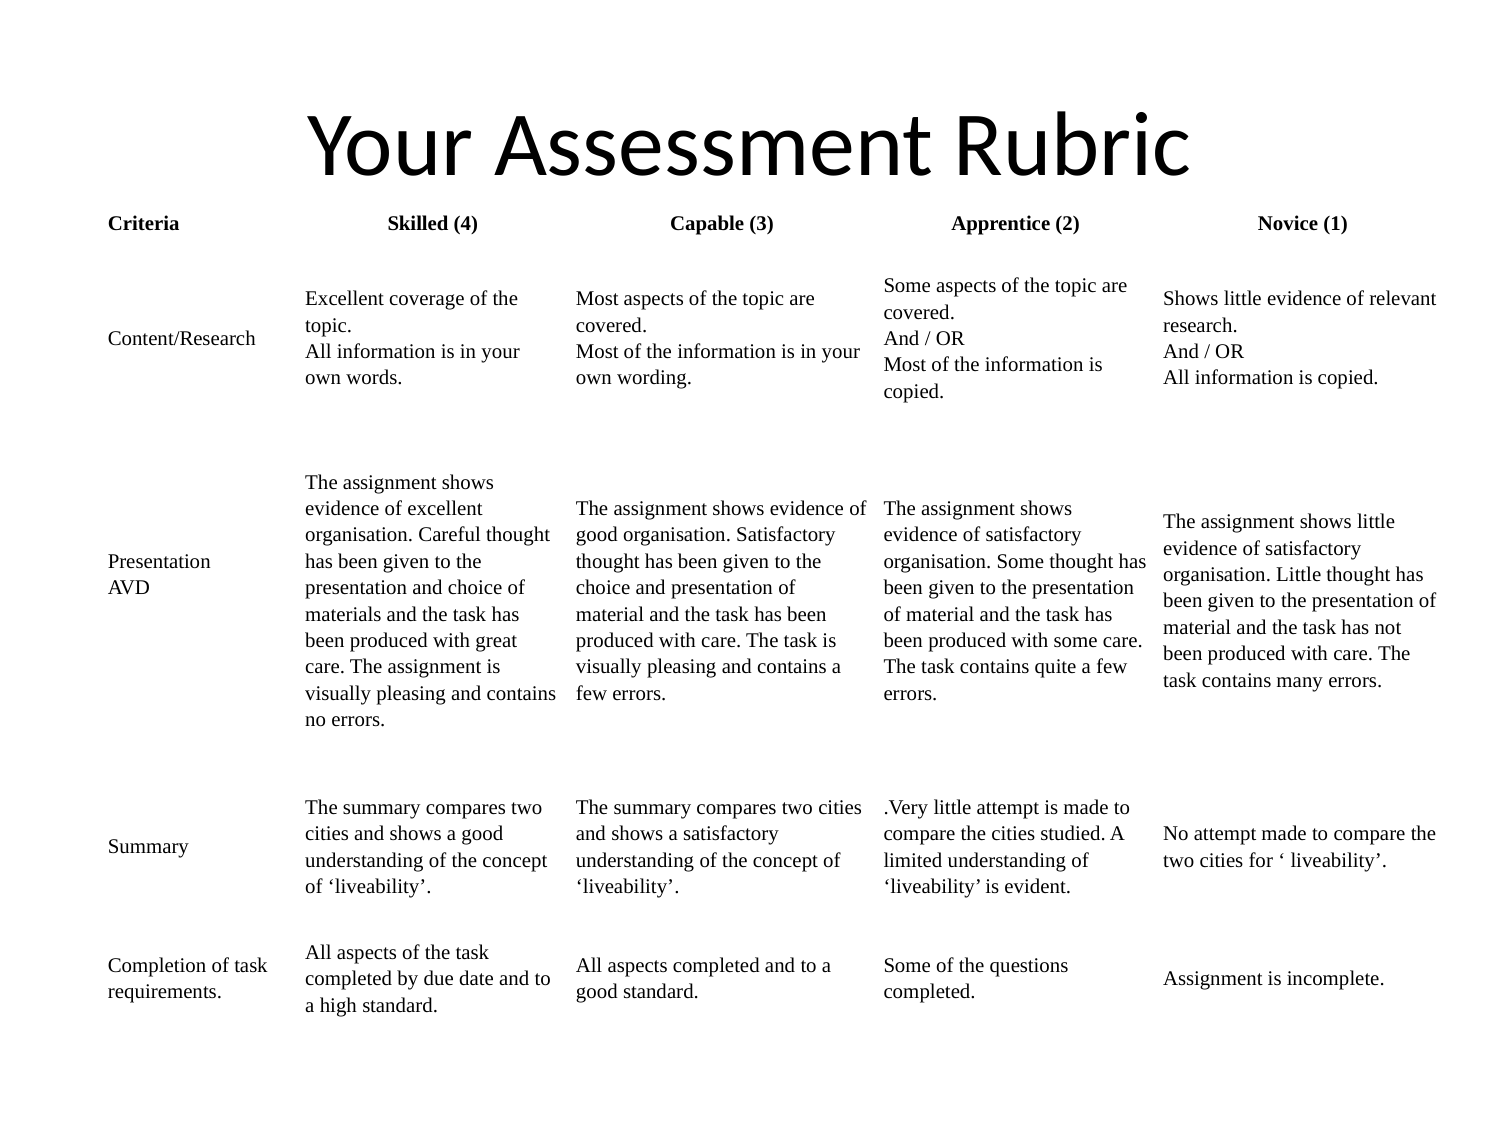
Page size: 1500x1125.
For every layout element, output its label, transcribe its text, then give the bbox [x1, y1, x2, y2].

table_cell Most aspects of the topic are covered. Most of the information is in your own wording. [570, 248, 874, 426]
table_header Apprentice (2) [877, 198, 1154, 245]
table_cell The summary compares two cities and shows a good understanding of the concept of ‘liveability’. [299, 773, 567, 918]
table_cell The assignment shows little evidence of satisfactory organisation. Little thought has been given to the presentation of material and the task has not been produced with care. The task contains many errors. [1157, 428, 1449, 770]
table_header Novice (1) [1157, 198, 1449, 245]
table_cell The assignment shows evidence of good organisation. Satisfactory thought has been given to the choice and presentation of material and the task has been produced with care. The task is visually pleasing and contains a few errors. [570, 428, 874, 770]
title Your Assessment Rubric [75, 45, 1425, 233]
table_cell Assignment is incomplete. [1157, 921, 1449, 1033]
table_cell Excellent coverage of the topic. All information is in your own words. [299, 248, 567, 426]
table_cell Content/Research [102, 248, 296, 426]
table_header Skilled (4) [299, 198, 567, 245]
table_cell The assignment shows evidence of excellent organisation. Careful thought has been given to the presentation and choice of materials and the task has been produced with great care. The assignment is visually pleasing and contains no errors. [299, 428, 567, 770]
table_cell All aspects of the task completed by due date and to a high standard. [299, 921, 567, 1033]
table_cell The summary compares two cities and shows a satisfactory understanding of the concept of ‘liveability’. [570, 773, 874, 918]
table_cell Some of the questions completed. [877, 921, 1154, 1033]
table_cell Shows little evidence of relevant research. And / OR All information is copied. [1157, 248, 1449, 426]
table_cell Presentation AVD [102, 428, 296, 770]
table_cell No attempt made to compare the two cities for ‘ liveability’. [1157, 773, 1449, 918]
table_cell The assignment shows evidence of satisfactory organisation. Some thought has been given to the presentation of material and the task has been produced with some care. The task contains quite a few errors. [877, 428, 1154, 770]
table_header Criteria [102, 198, 296, 245]
table_cell .Very little attempt is made to compare the cities studied. A limited understanding of ‘liveability’ is evident. [877, 773, 1154, 918]
table_cell Summary [102, 773, 296, 918]
table_cell Some aspects of the topic are covered. And / OR Most of the information is copied. [877, 248, 1154, 426]
table_cell All aspects completed and to a good standard. [570, 921, 874, 1033]
table_cell Completion of task requirements. [102, 921, 296, 1033]
table_header Capable (3) [570, 198, 874, 245]
